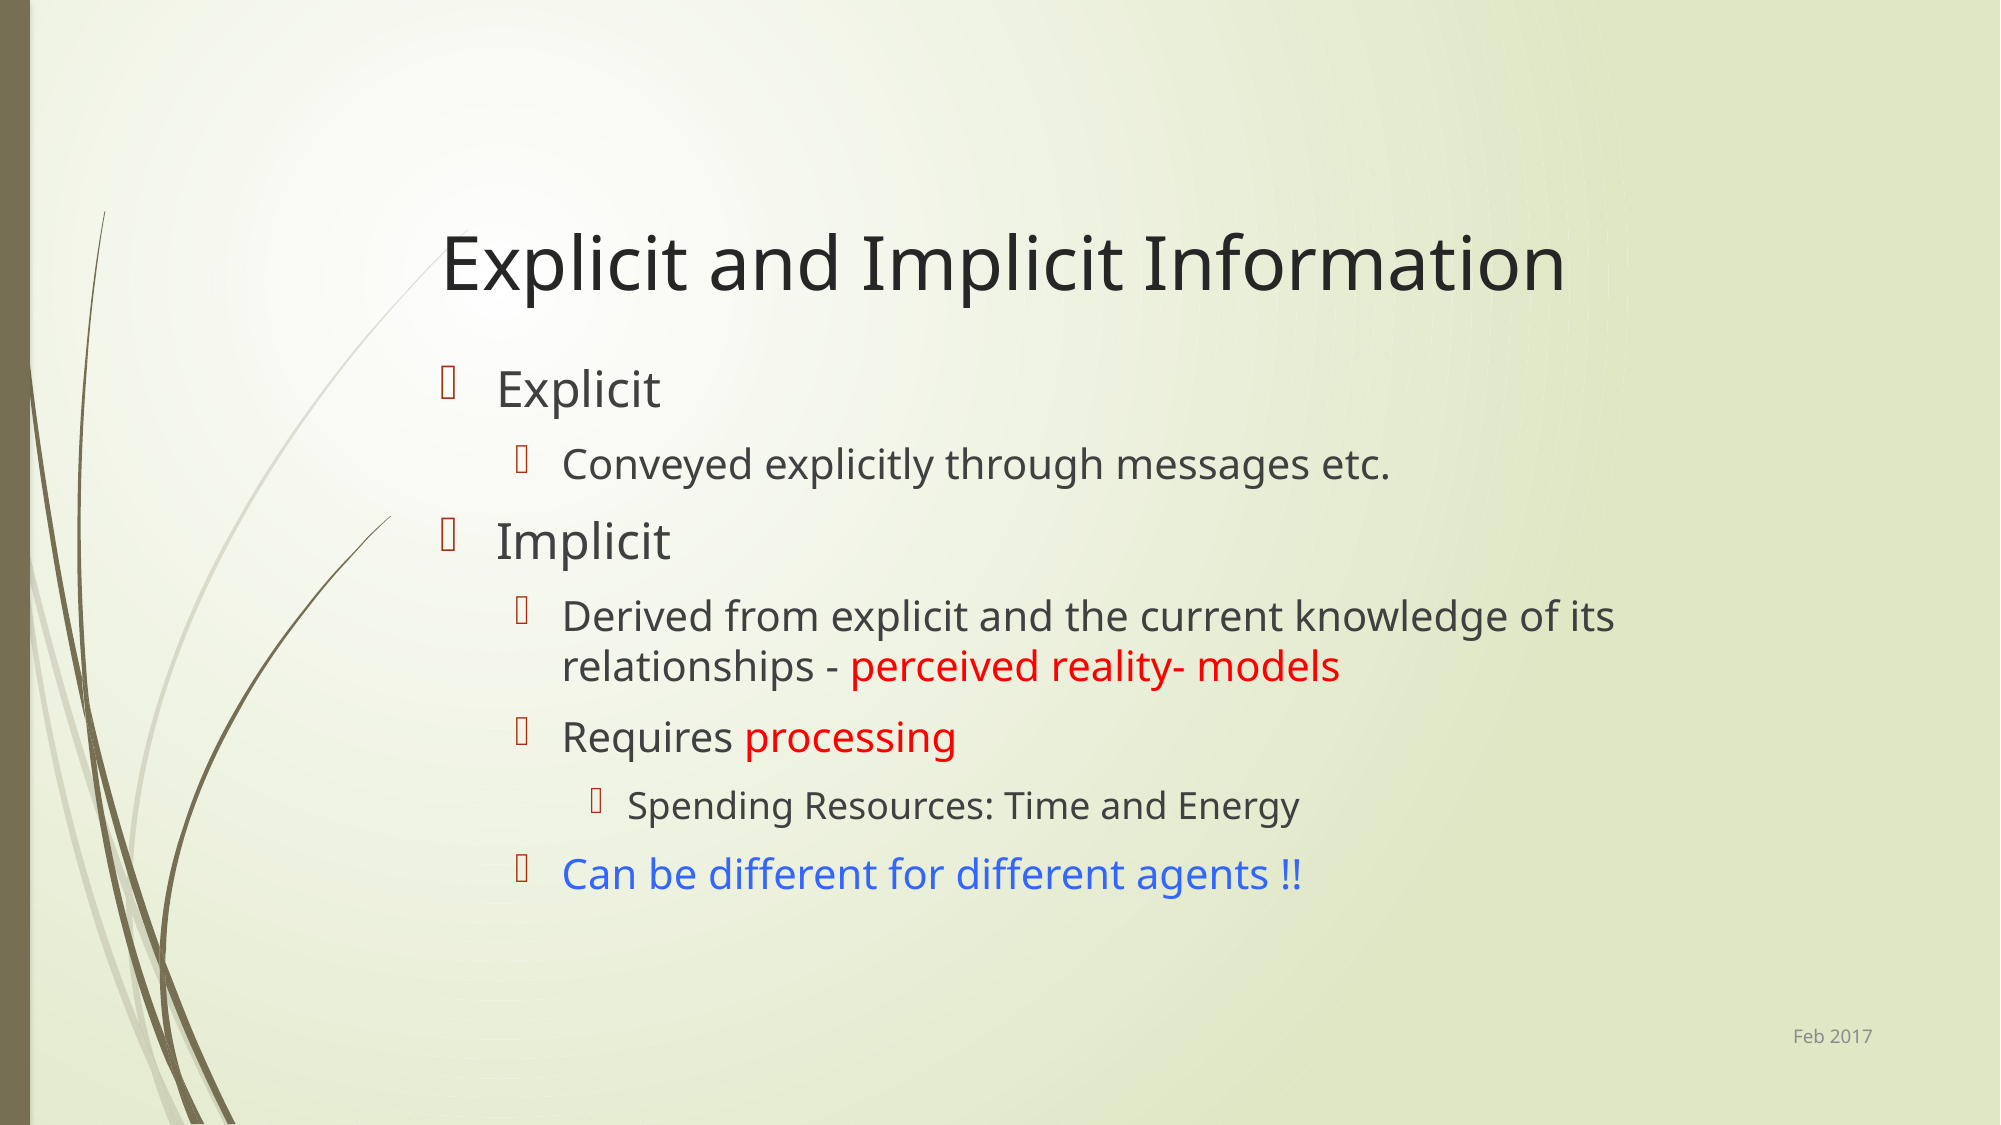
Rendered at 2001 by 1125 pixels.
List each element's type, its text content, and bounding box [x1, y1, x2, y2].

list Explicit Conveyed explicitly through messages etc. Implicit Derived from explicit and the current knowledge of its relationships - perceived reality- models Requires processing Spending Resources: Time and Energy Can be different for different agents !! [424, 350, 1888, 988]
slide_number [1699, 1005, 1888, 1067]
title Explicit and Implicit Information [425, 102, 1888, 313]
